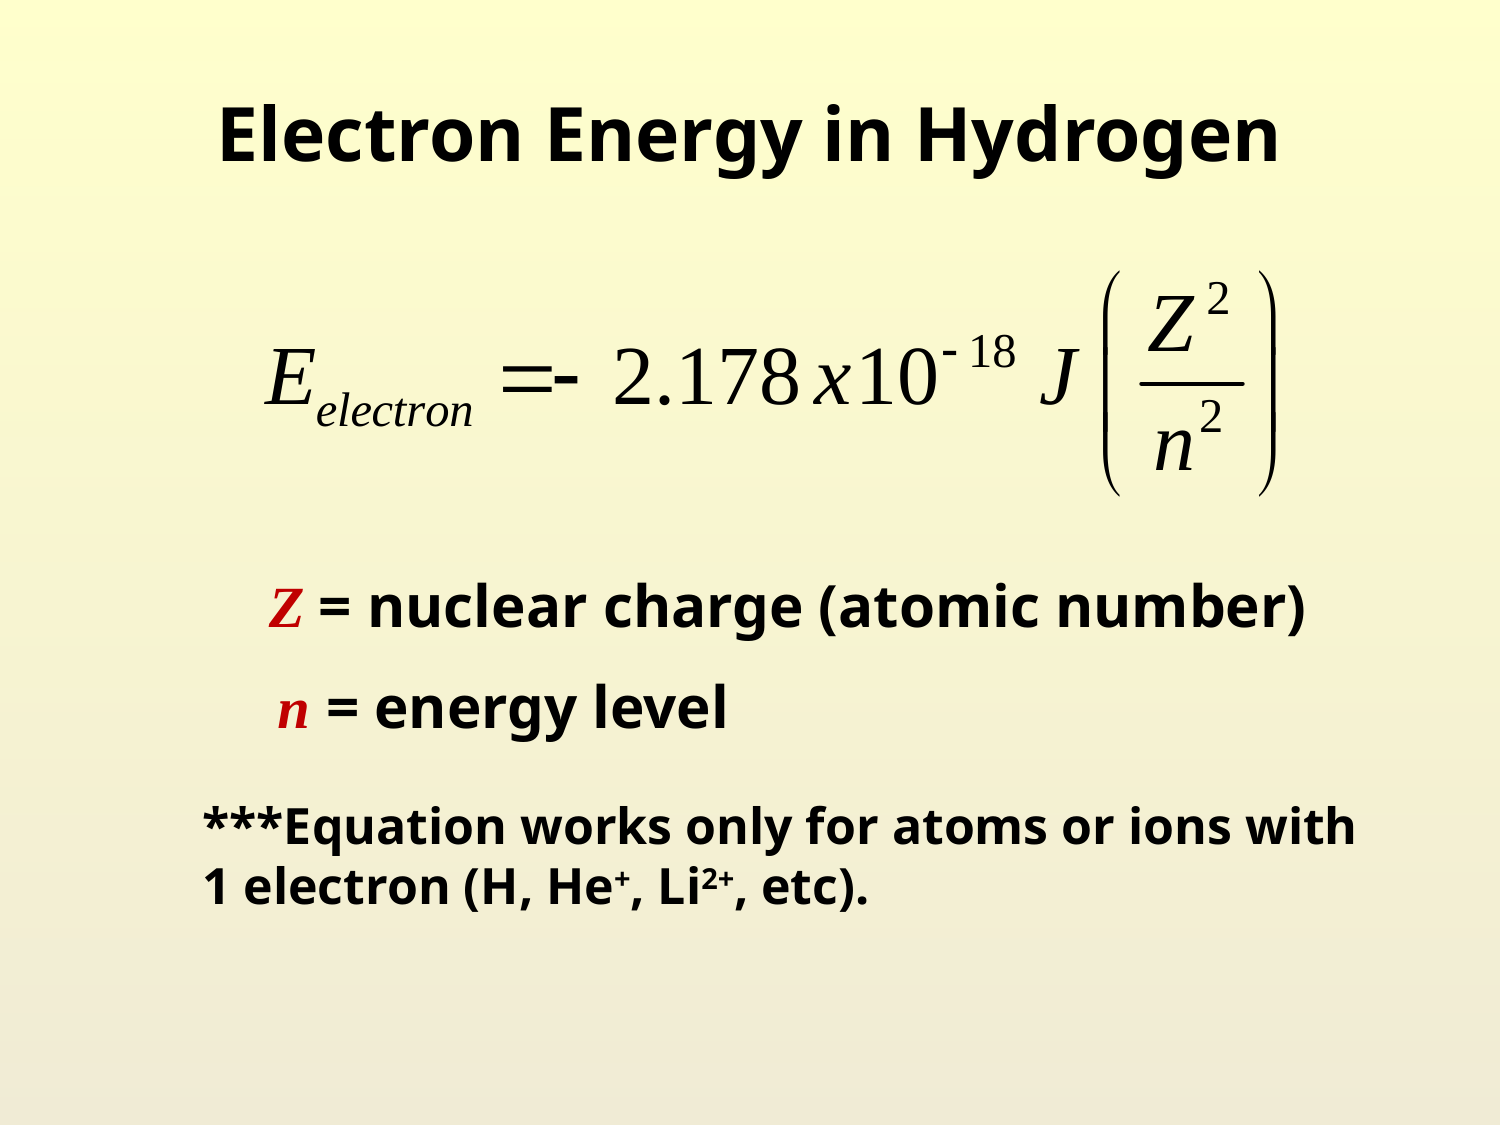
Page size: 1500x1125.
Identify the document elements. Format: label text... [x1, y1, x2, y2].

text_box Z = nuclear charge (atomic number) [254, 561, 1322, 647]
text_box n = energy level [262, 662, 745, 748]
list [249, 250, 1301, 517]
text_box ***Equation works only for atoms or ions with 1 electron (H, He+, Li2+, etc). [187, 787, 1388, 923]
title Electron Energy in Hydrogen [112, 37, 1388, 226]
